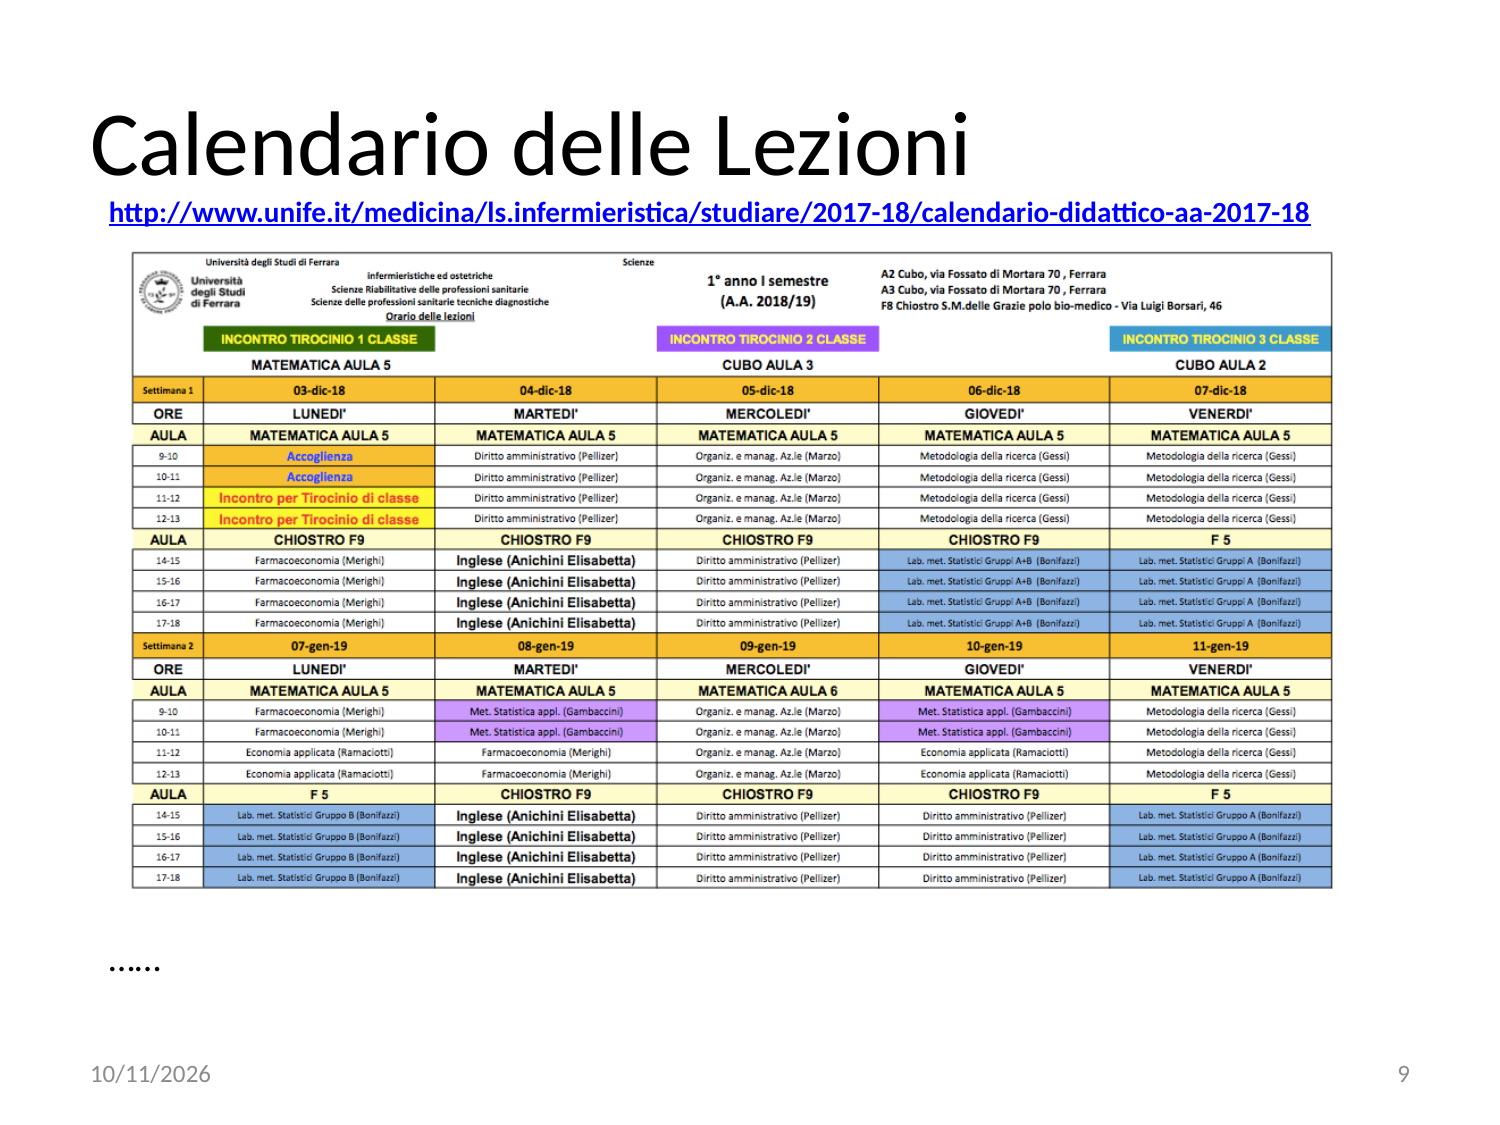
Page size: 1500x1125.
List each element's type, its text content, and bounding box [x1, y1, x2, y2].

text_box …… [94, 926, 1410, 987]
text_box http://www.unife.it/medicina/ls.infermieristica/studiare/2017-18/calendario-didattico-aa-2017-18 [93, 185, 1425, 236]
slide_number 9 [1074, 1042, 1425, 1103]
picture [114, 236, 1358, 923]
title Calendario delle Lezioni [75, 45, 1425, 233]
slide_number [75, 1042, 425, 1103]
